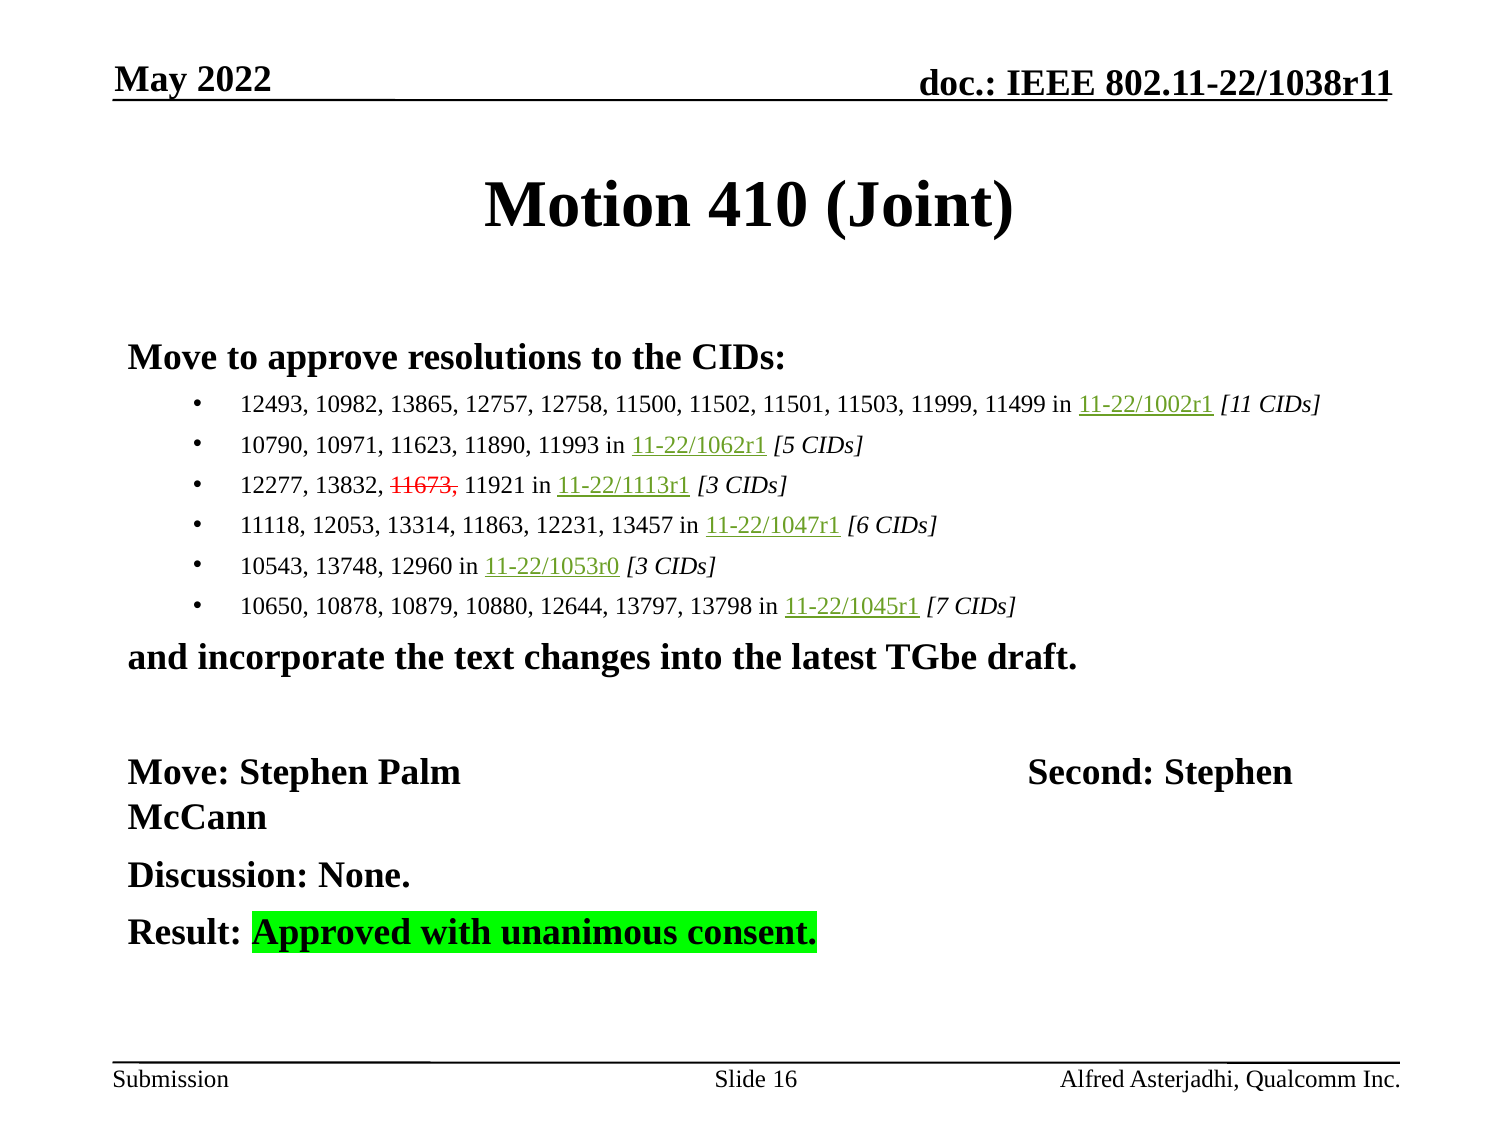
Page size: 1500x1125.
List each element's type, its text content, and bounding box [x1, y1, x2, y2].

slide_number Slide 16 [712, 1061, 800, 1123]
footer Alfred Asterjadhi, Qualcomm Inc. [878, 1061, 1402, 1093]
title Motion 410 (Joint) [112, 112, 1388, 288]
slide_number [114, 54, 423, 100]
list Move to approve resolutions to the CIDs: 12493, 10982, 13865, 12757, 12758, 11500, 11502, 11501, 11503, 11999, 11499 in 11-22/1002r1 [11 CIDs] 10790, 10971, 11623, 11890, 11993 in 11-22/1062r1 [5 CIDs] 12277, 13832, 11673, 11921 in 11-22/1113r1 [3 CIDs] 11118, 12053, 13314, 11863, 12231, 13457 in 11-22/1047r1 [6 CIDs] 10543, 13748, 12960 in 11-22/1053r0 [3 CIDs] 10650, 10878, 10879, 10880, 12644, 13797, 13798 in 11-22/1045r1 [7 CIDs] and incorporate the text changes into the latest TGbe draft. Move: Stephen Palm Second: Stephen McCann Discussion: None. Result: Approved with unanimous consent. [112, 324, 1388, 1063]
